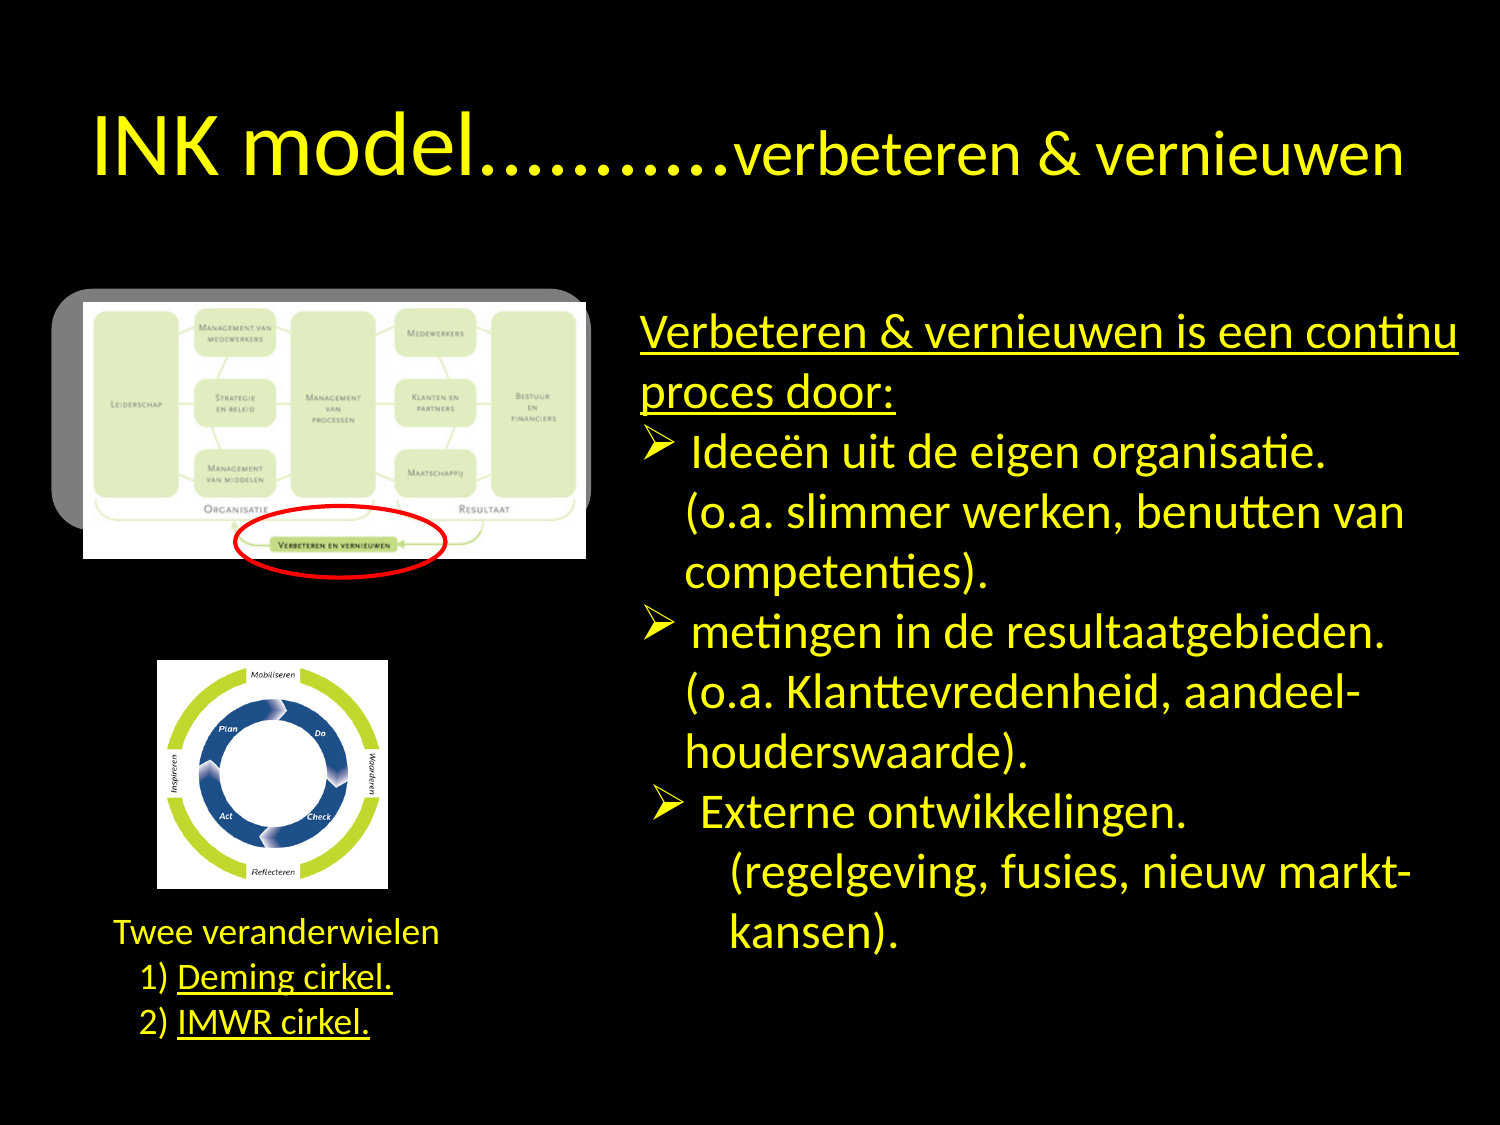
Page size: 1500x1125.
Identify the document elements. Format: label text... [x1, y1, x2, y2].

text_box [49, 286, 582, 531]
title INK model...........verbeteren & vernieuwen [75, 45, 1425, 233]
text_box Verbeteren & vernieuwen is een continu proces door: Ideeën uit de eigen organisatie. (o.a. slimmer werken, benutten van competenties). metingen in de resultaatgebieden. (o.a. Klanttevredenheid, aandeel- houderswaarde). Externe ontwikkelingen. (regelgeving, fusies, nieuw markt- kansen). [624, 290, 1474, 1006]
picture [157, 660, 389, 890]
text_box Twee veranderwielen 1) Deming cirkel. 2) IMWR cirkel. [98, 899, 456, 1050]
picture [83, 301, 587, 559]
text_box [259, 567, 421, 580]
